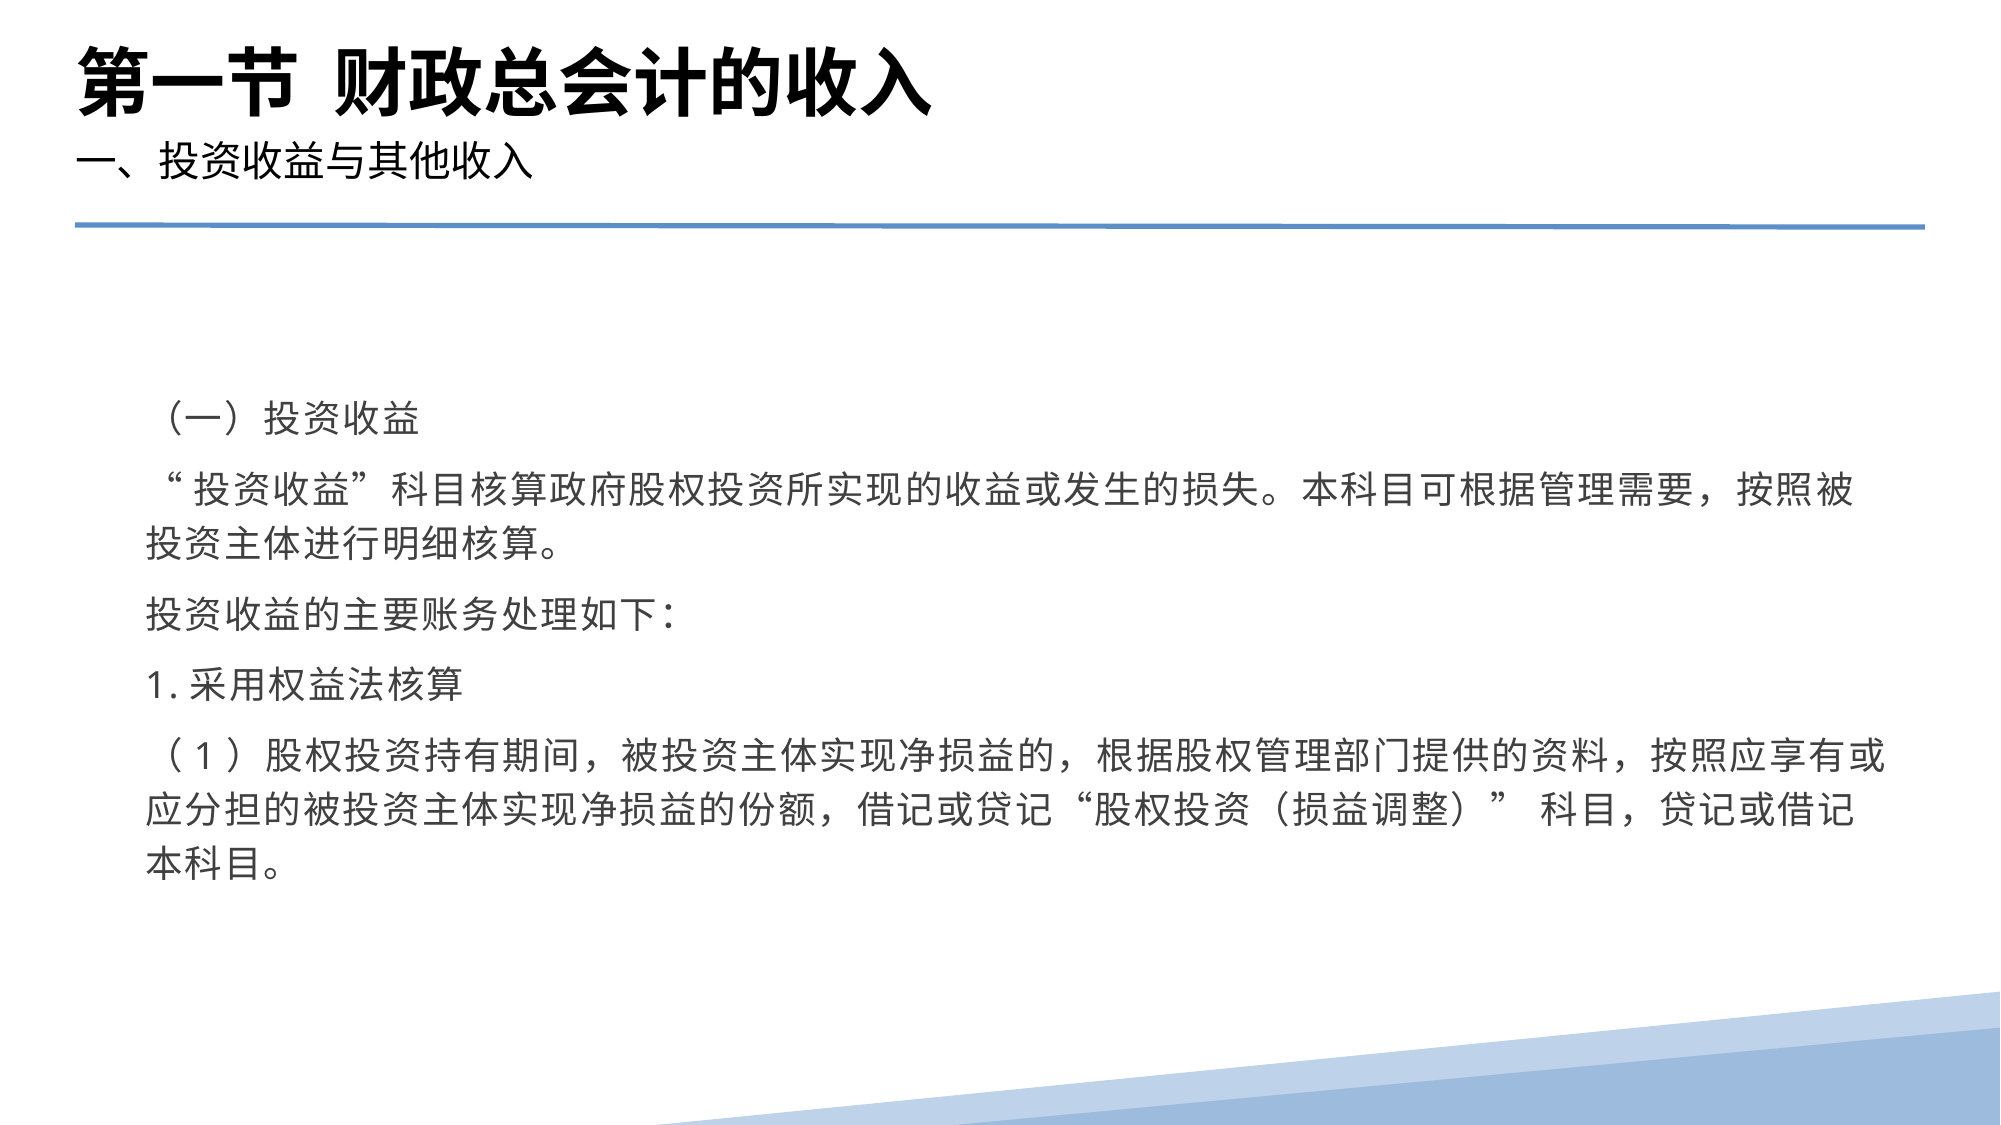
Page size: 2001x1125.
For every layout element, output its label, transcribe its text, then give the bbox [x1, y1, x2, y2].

text_box 第一节 财政总会计的收入 [75, 24, 1925, 124]
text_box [74, 224, 1925, 228]
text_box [656, 991, 2000, 1125]
text_box （一）投资收益 “投资收益”科目核算政府股权投资所实现的收益或发生的损失。本科目可根据管理需要，按照被投资主体进行明细核算。 投资收益的主要账务处理如下： 1.采用权益法核算 （1）股权投资持有期间，被投资主体实现净损益的，根据股权管理部门提供的资料，按照应享有或应分担的被投资主体实现净损益的份额，借记或贷记“股权投资（损益调整）” 科目，贷记或借记本科目。 [134, 279, 1902, 992]
text_box 一、投资收益与其他收入 [75, 124, 1925, 200]
